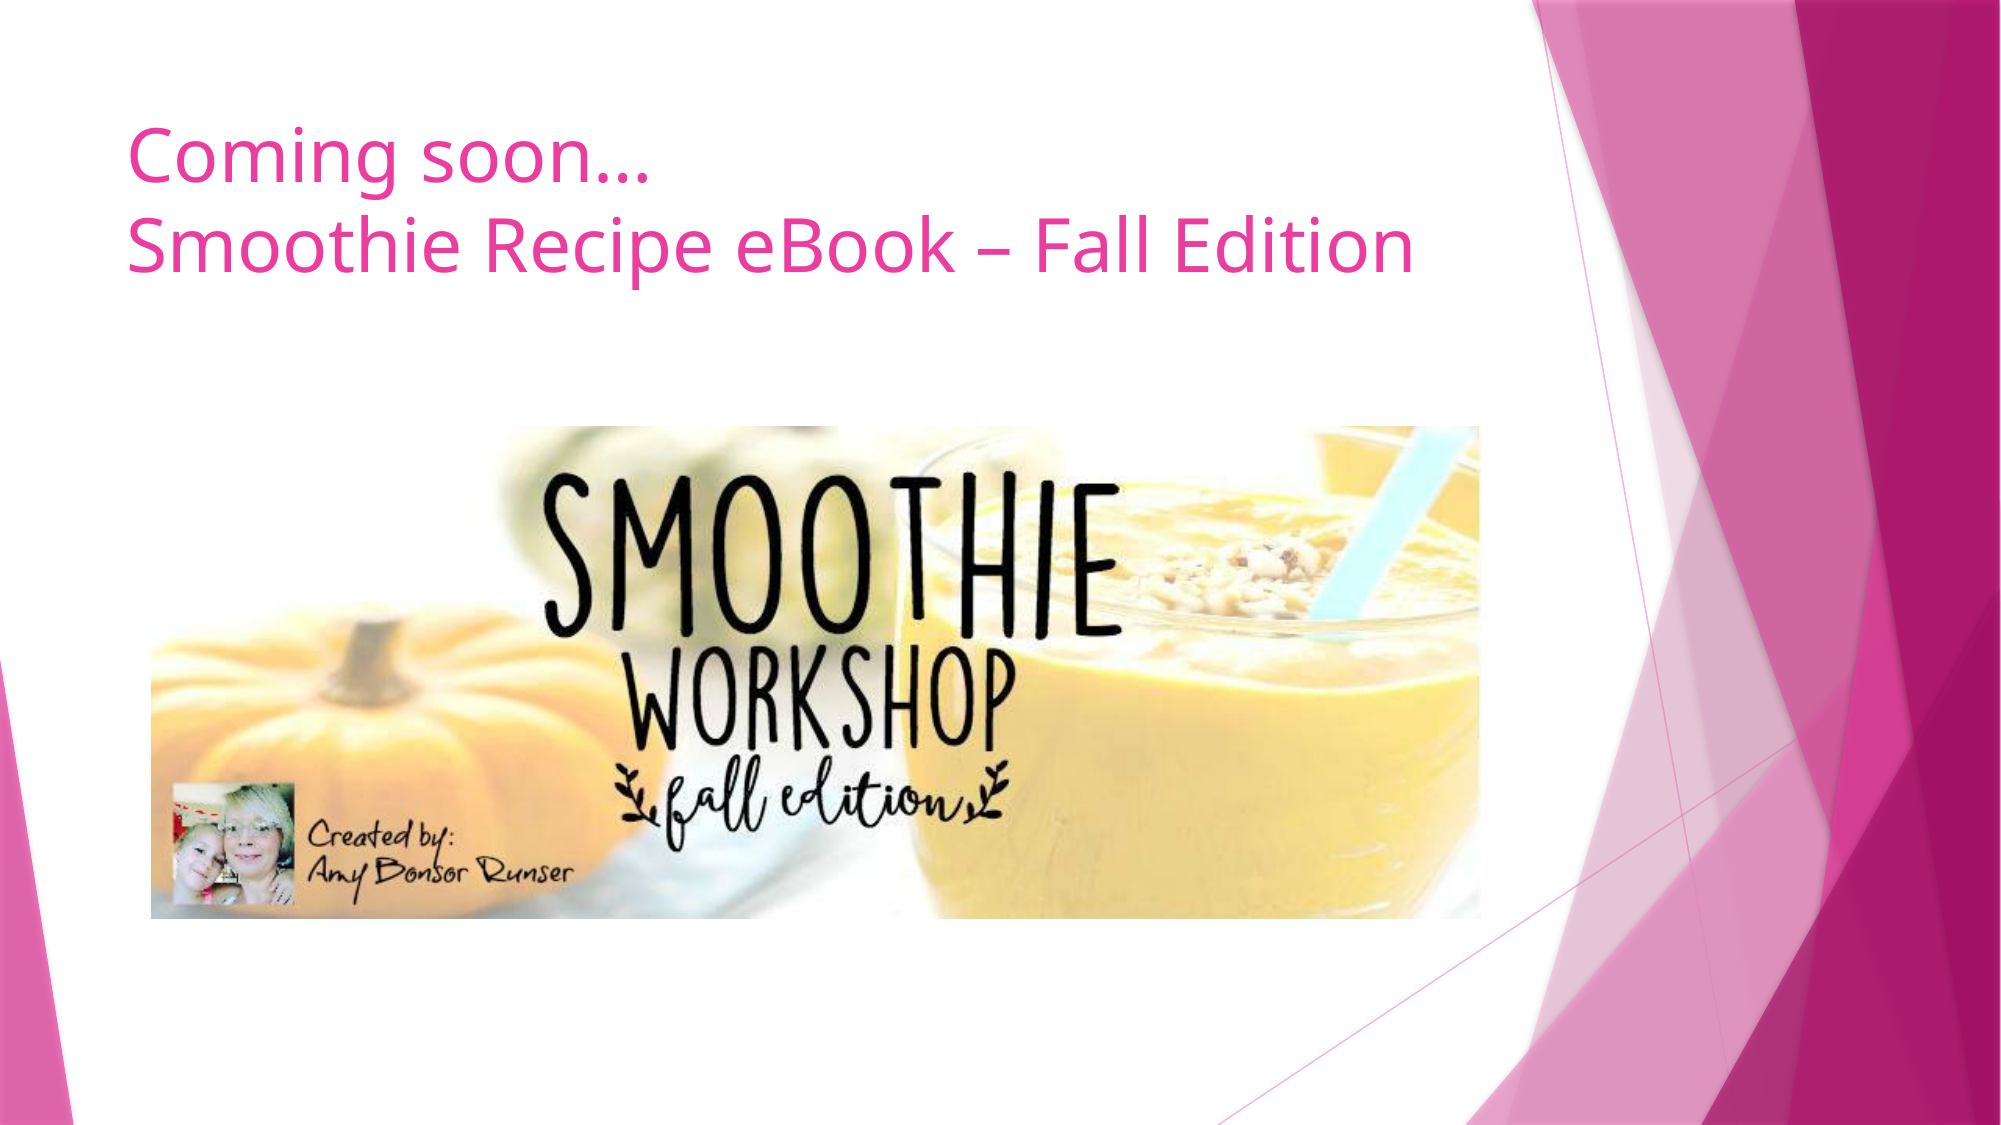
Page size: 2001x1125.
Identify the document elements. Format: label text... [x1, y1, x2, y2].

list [150, 426, 1482, 920]
title Coming soon… Smoothie Recipe eBook – Fall Edition [110, 99, 1522, 317]
